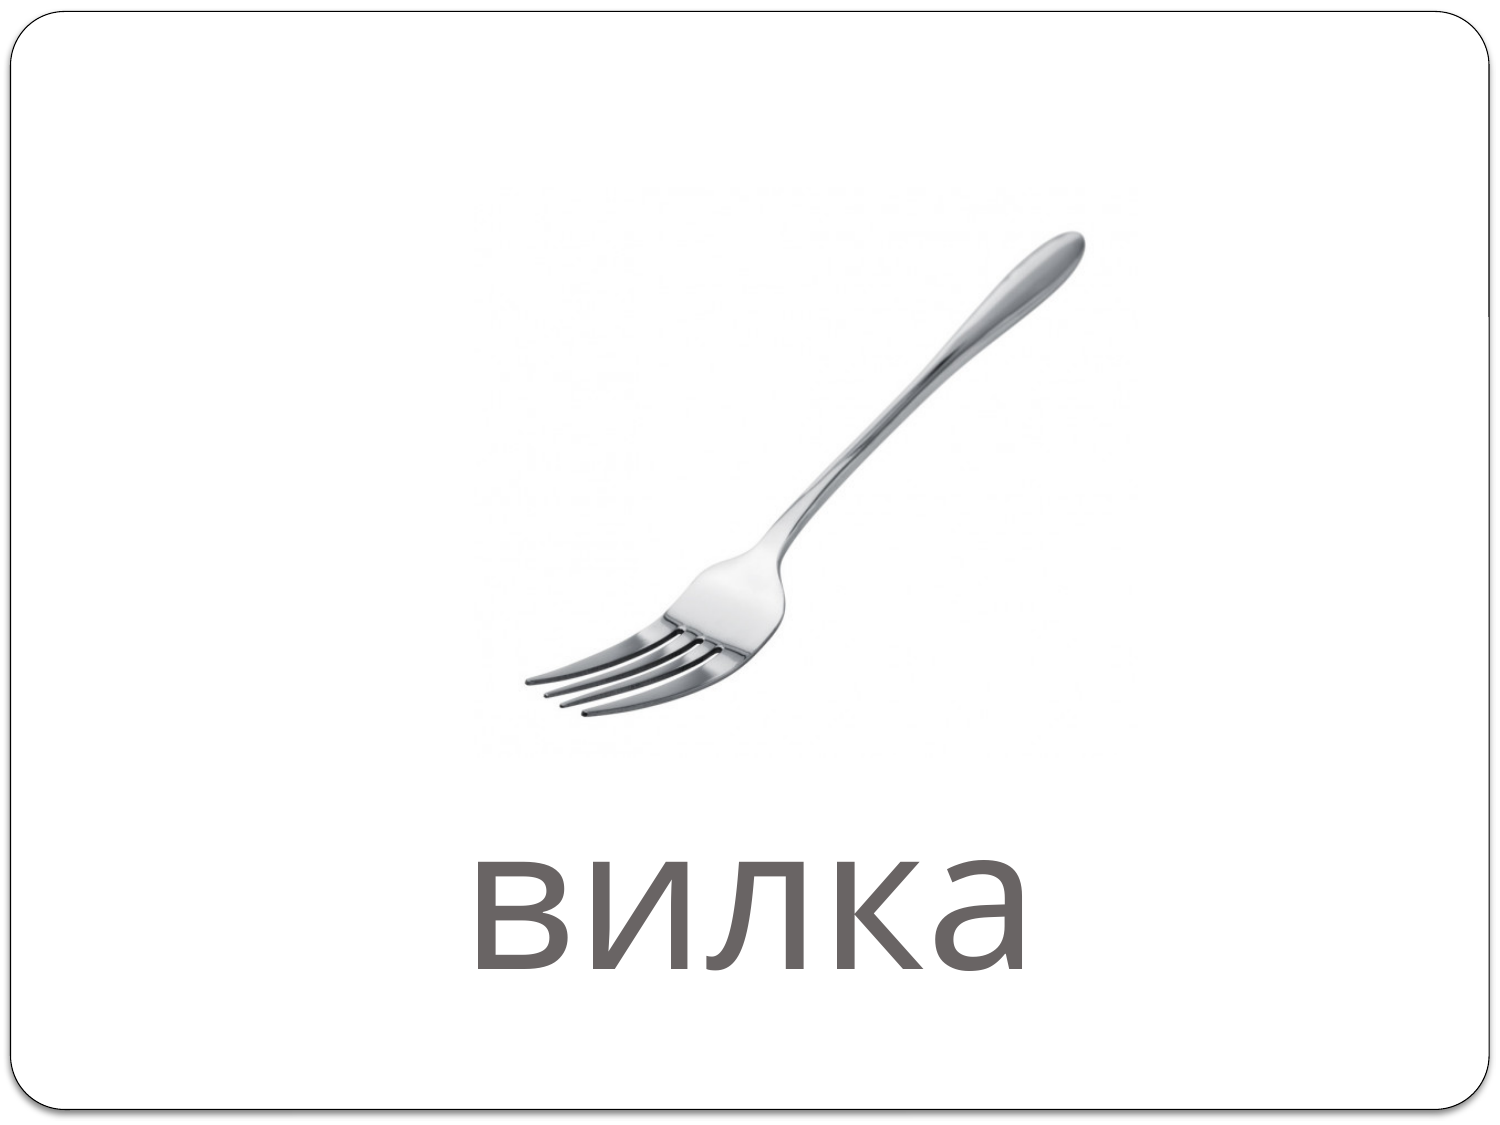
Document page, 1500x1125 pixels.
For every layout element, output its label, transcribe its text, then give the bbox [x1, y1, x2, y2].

title вилка [112, 837, 1388, 1025]
picture [474, 187, 1138, 758]
